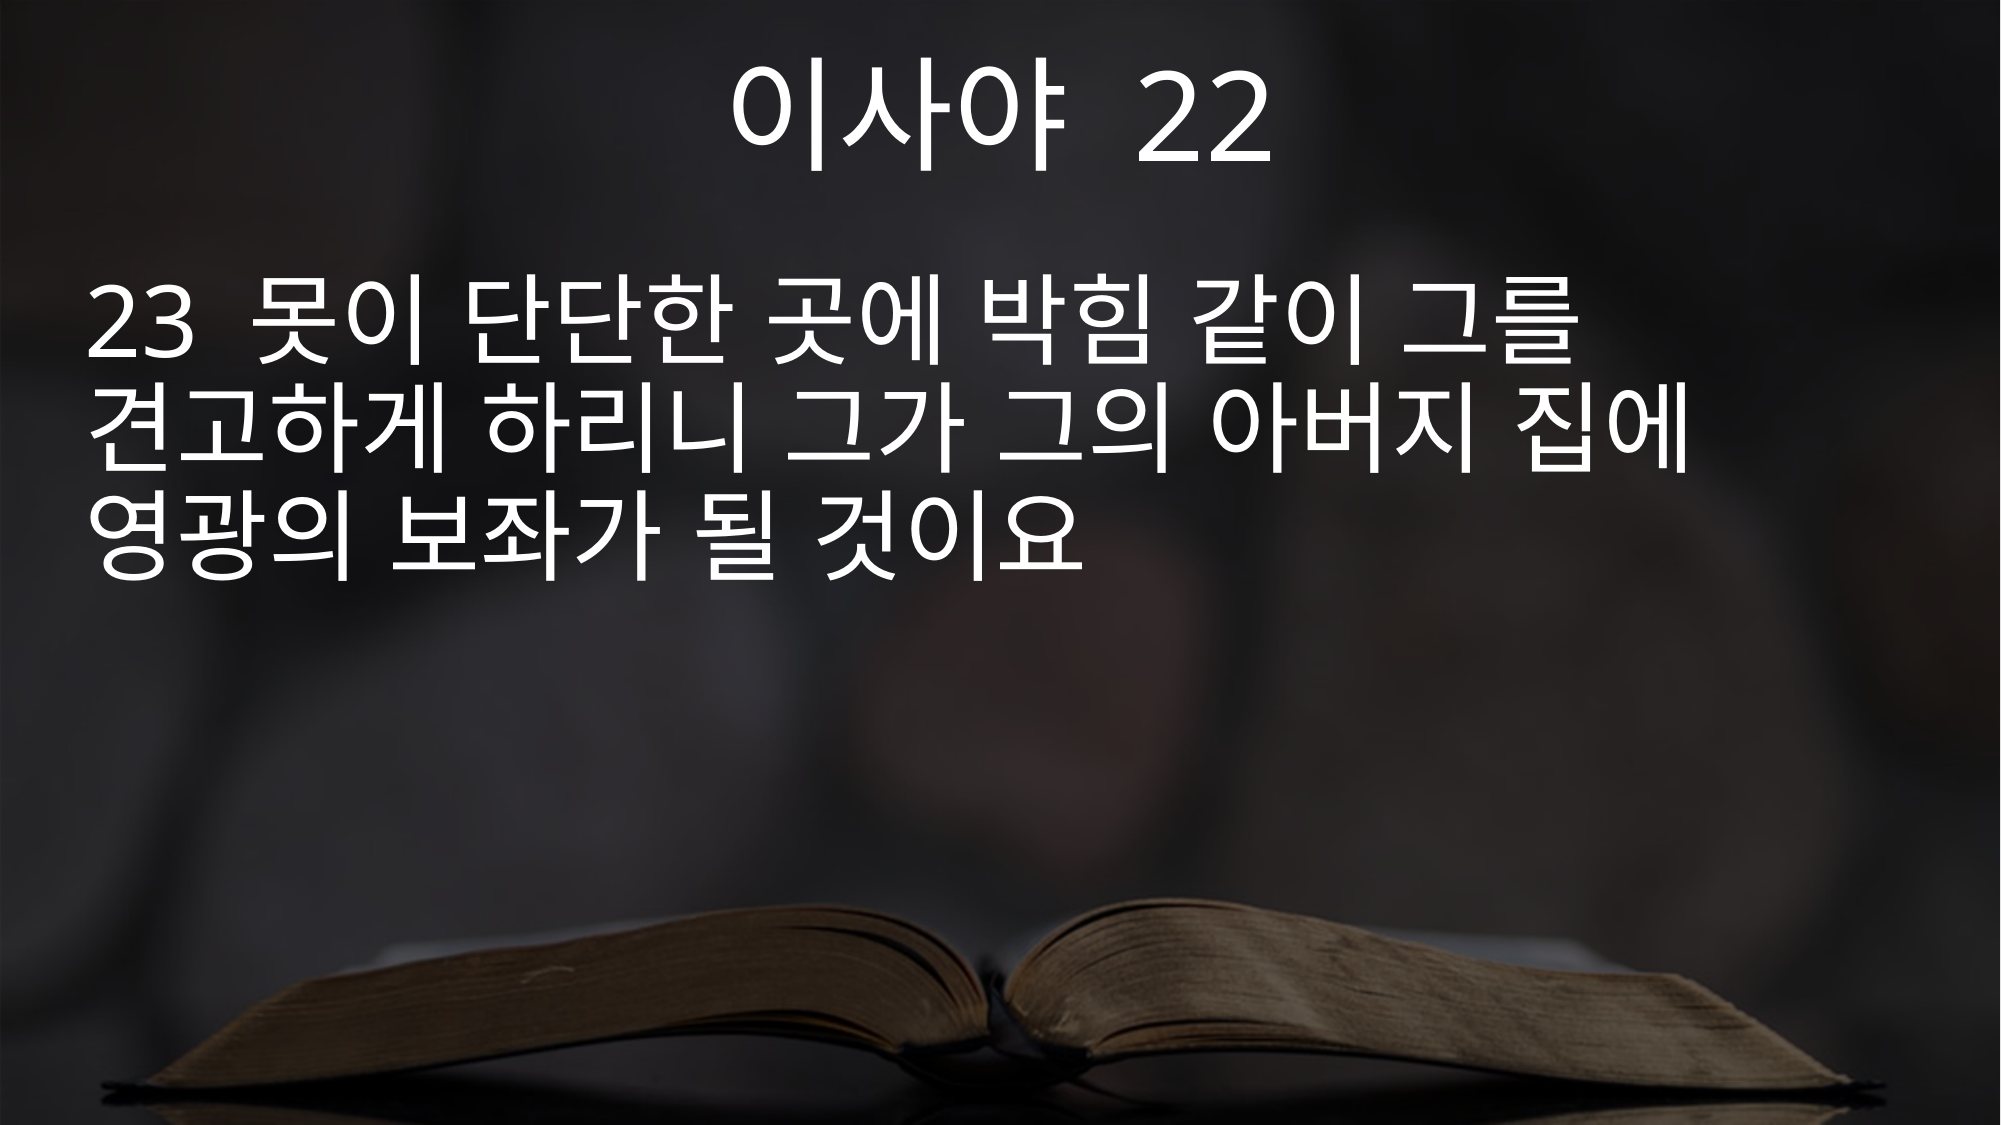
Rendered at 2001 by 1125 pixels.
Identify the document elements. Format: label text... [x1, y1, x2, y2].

list 23 못이 단단한 곳에 박힘 같이 그를 견고하게 하리니 그가 그의 아버지 집에 영광의 보좌가 될 것이요 [69, 263, 1953, 423]
footer 이사야 22 [0, 32, 2000, 192]
picture [0, 0, 2001, 1125]
